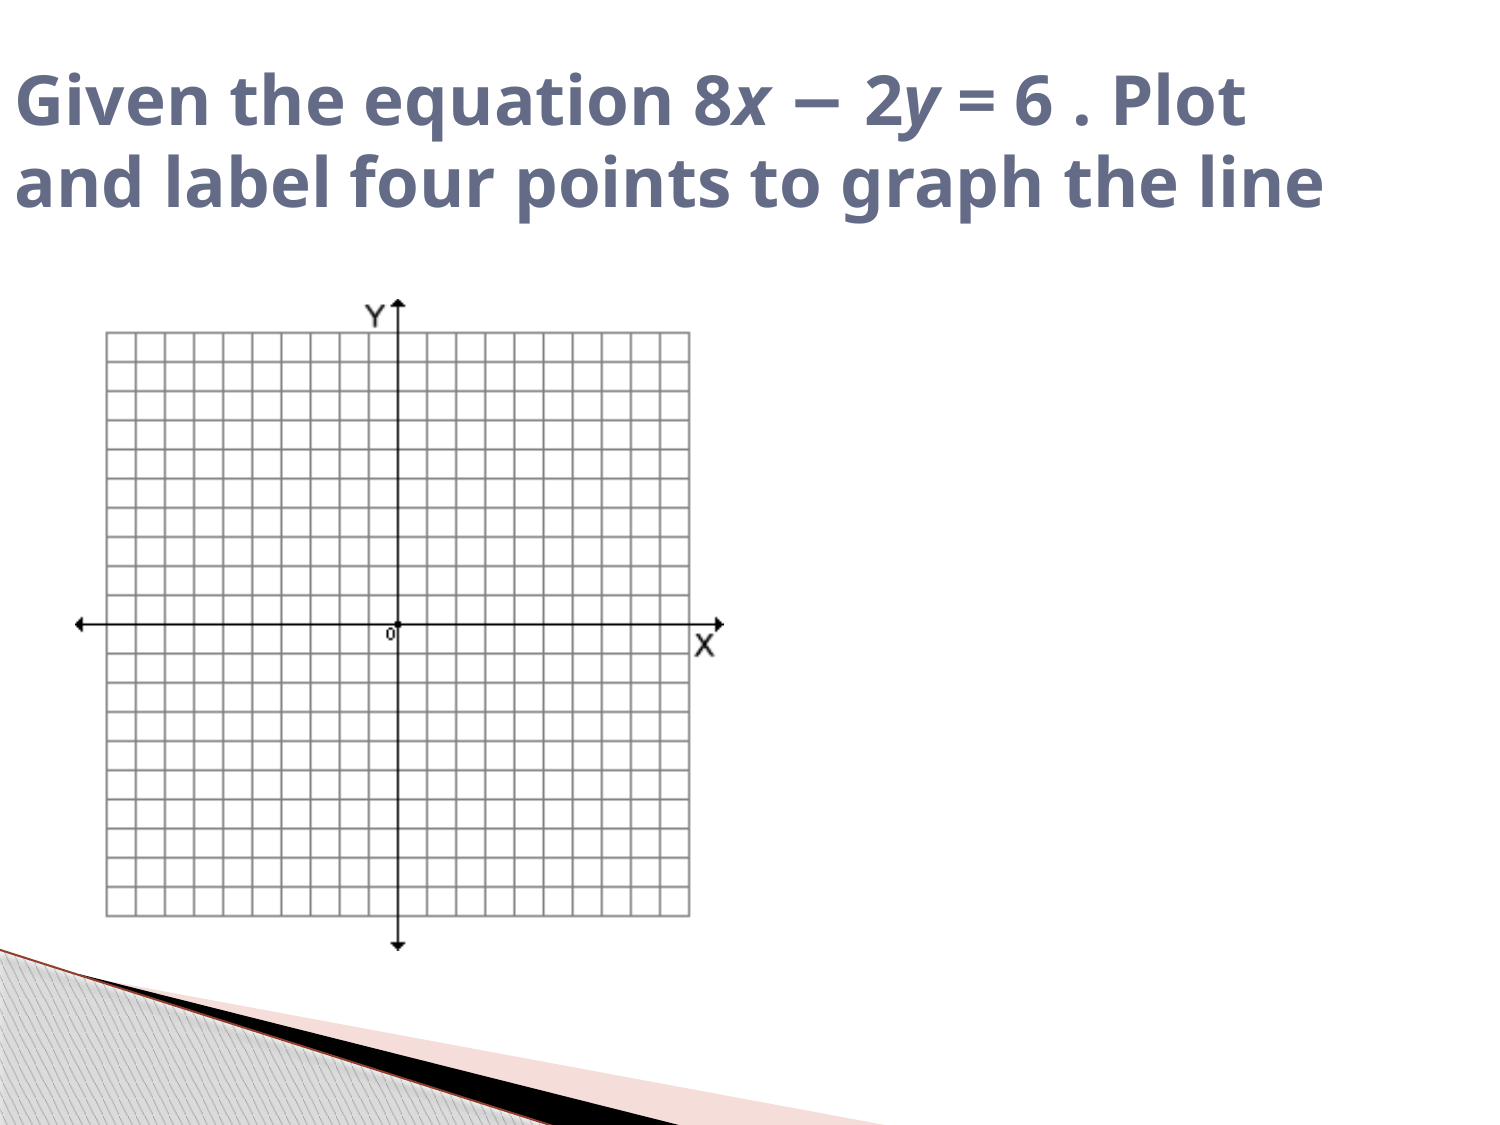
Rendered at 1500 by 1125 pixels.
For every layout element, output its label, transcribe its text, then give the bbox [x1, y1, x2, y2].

picture [74, 299, 724, 951]
title Given the equation 8x − 2y = 6 . Plot and label four points to graph the line [0, 45, 1350, 233]
